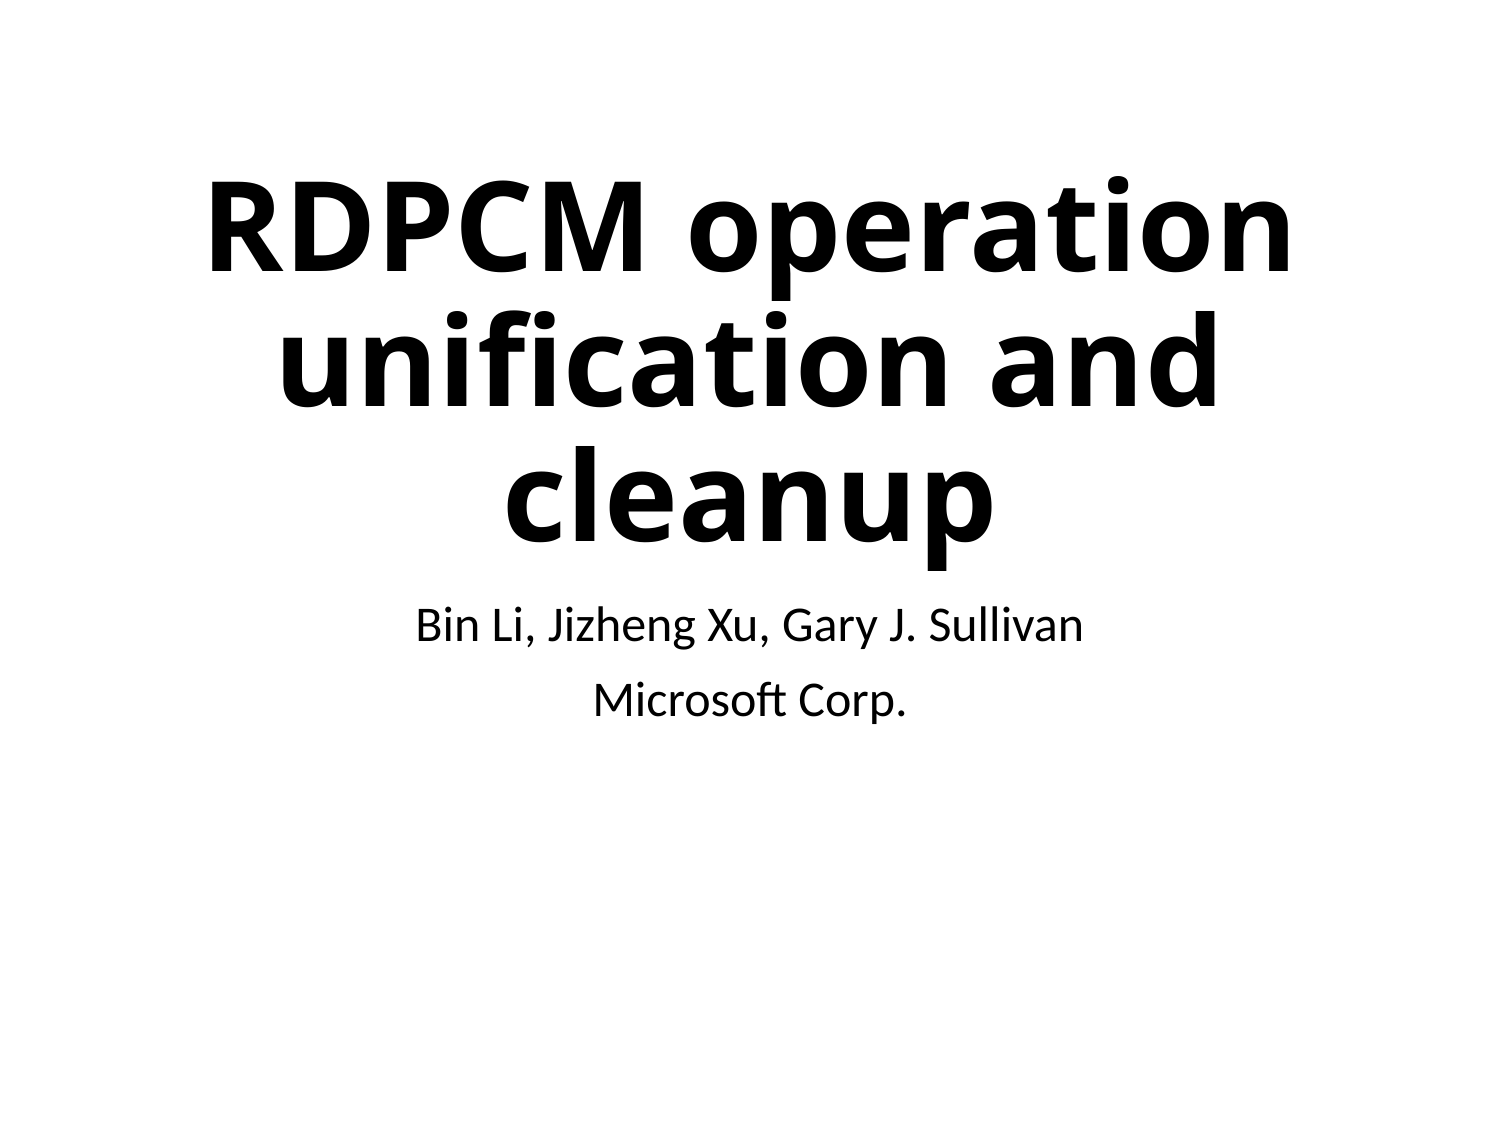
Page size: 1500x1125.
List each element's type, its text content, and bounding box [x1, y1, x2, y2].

title RDPCM operation unification and cleanup [112, 184, 1388, 576]
subtitle Bin Li, Jizheng Xu, Gary J. Sullivan Microsoft Corp. [187, 590, 1313, 863]
